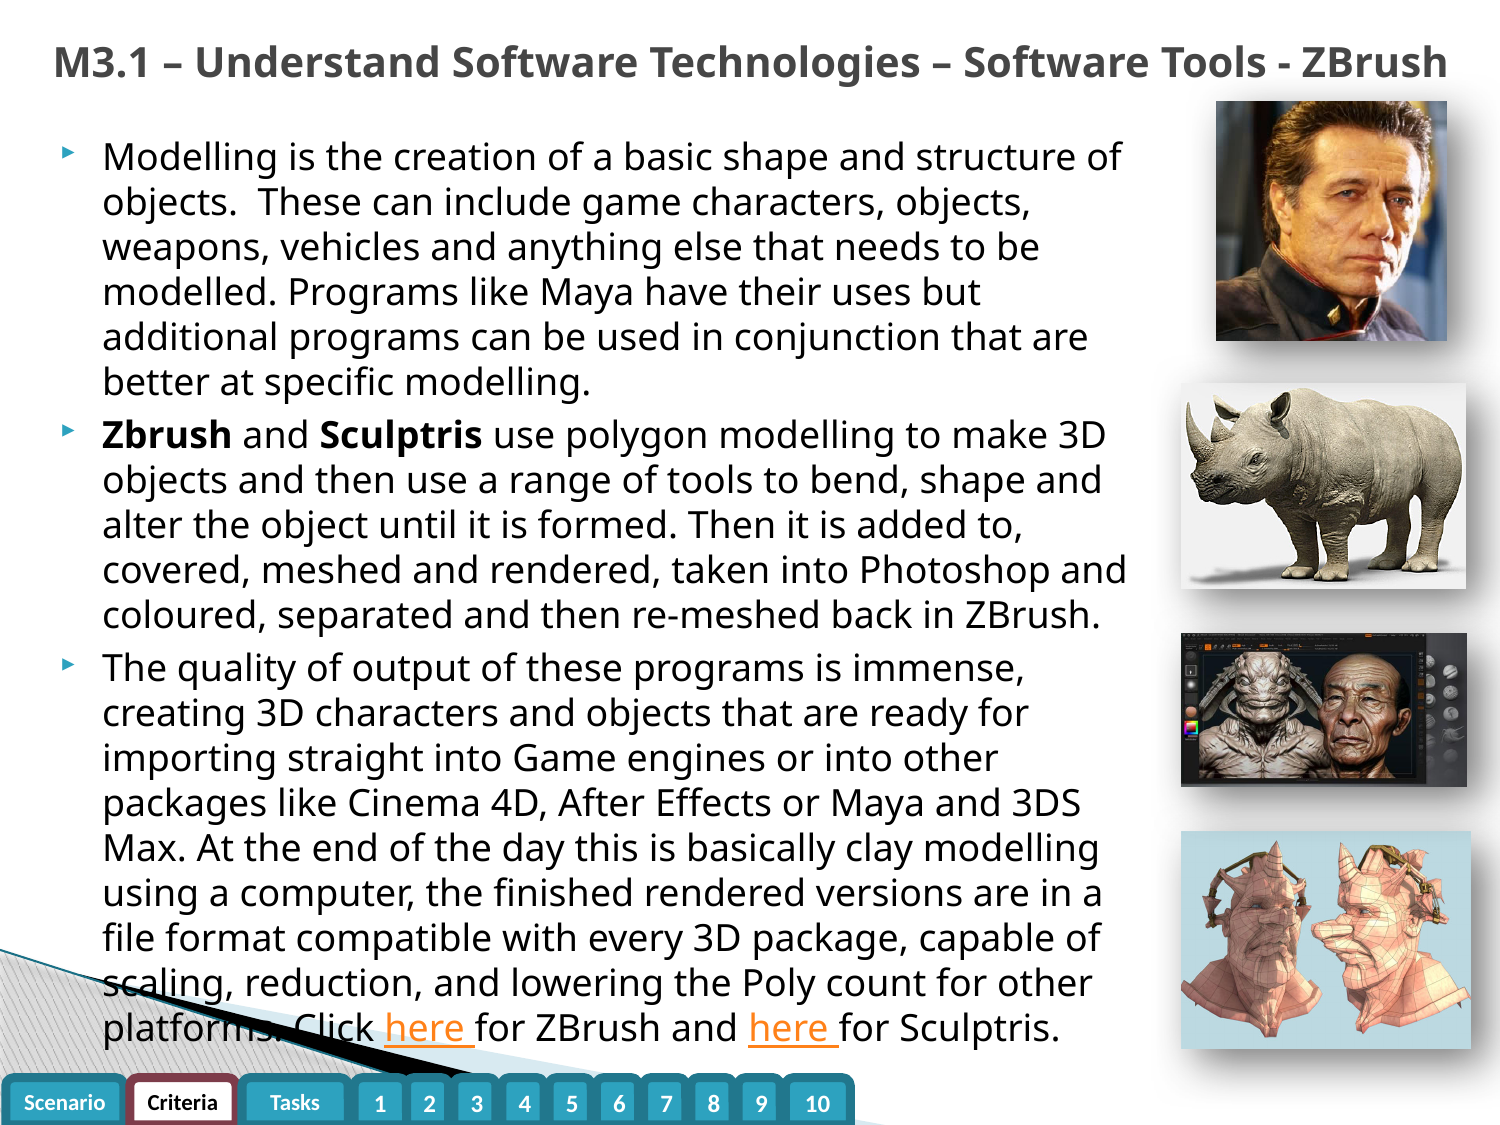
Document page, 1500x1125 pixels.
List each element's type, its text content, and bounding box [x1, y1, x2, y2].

picture [1180, 831, 1471, 1049]
list Modelling is the creation of a basic shape and structure of objects. These can include game characters, objects, weapons, vehicles and anything else that needs to be modelled. Programs like Maya have their uses but additional programs can be used in conjunction that are better at specific modelling. Zbrush and Sculptris use polygon modelling to make 3D objects and then use a range of tools to bend, shape and alter the object until it is formed. Then it is added to, covered, meshed and rendered, taken into Photoshop and coloured, separated and then re-meshed back in ZBrush. The quality of output of these programs is immense, creating 3D characters and objects that are ready for importing straight into Game engines or into other packages like Cinema 4D, After Effects or Maya and 3DS Max. At the end of the day this is basically clay modelling using a computer, the finished rendered versions are in a file format compatible with every 3D package, capable of scaling, reduction, and lowering the Poly count for other platforms. Click here for ZBrush and here for Sculptris. [27, 125, 1176, 756]
text_box M3.1 – Understand Software Technologies – Software Tools - ZBrush [37, 19, 1471, 102]
picture [1215, 101, 1448, 341]
picture [1180, 633, 1468, 788]
picture [1180, 383, 1466, 589]
